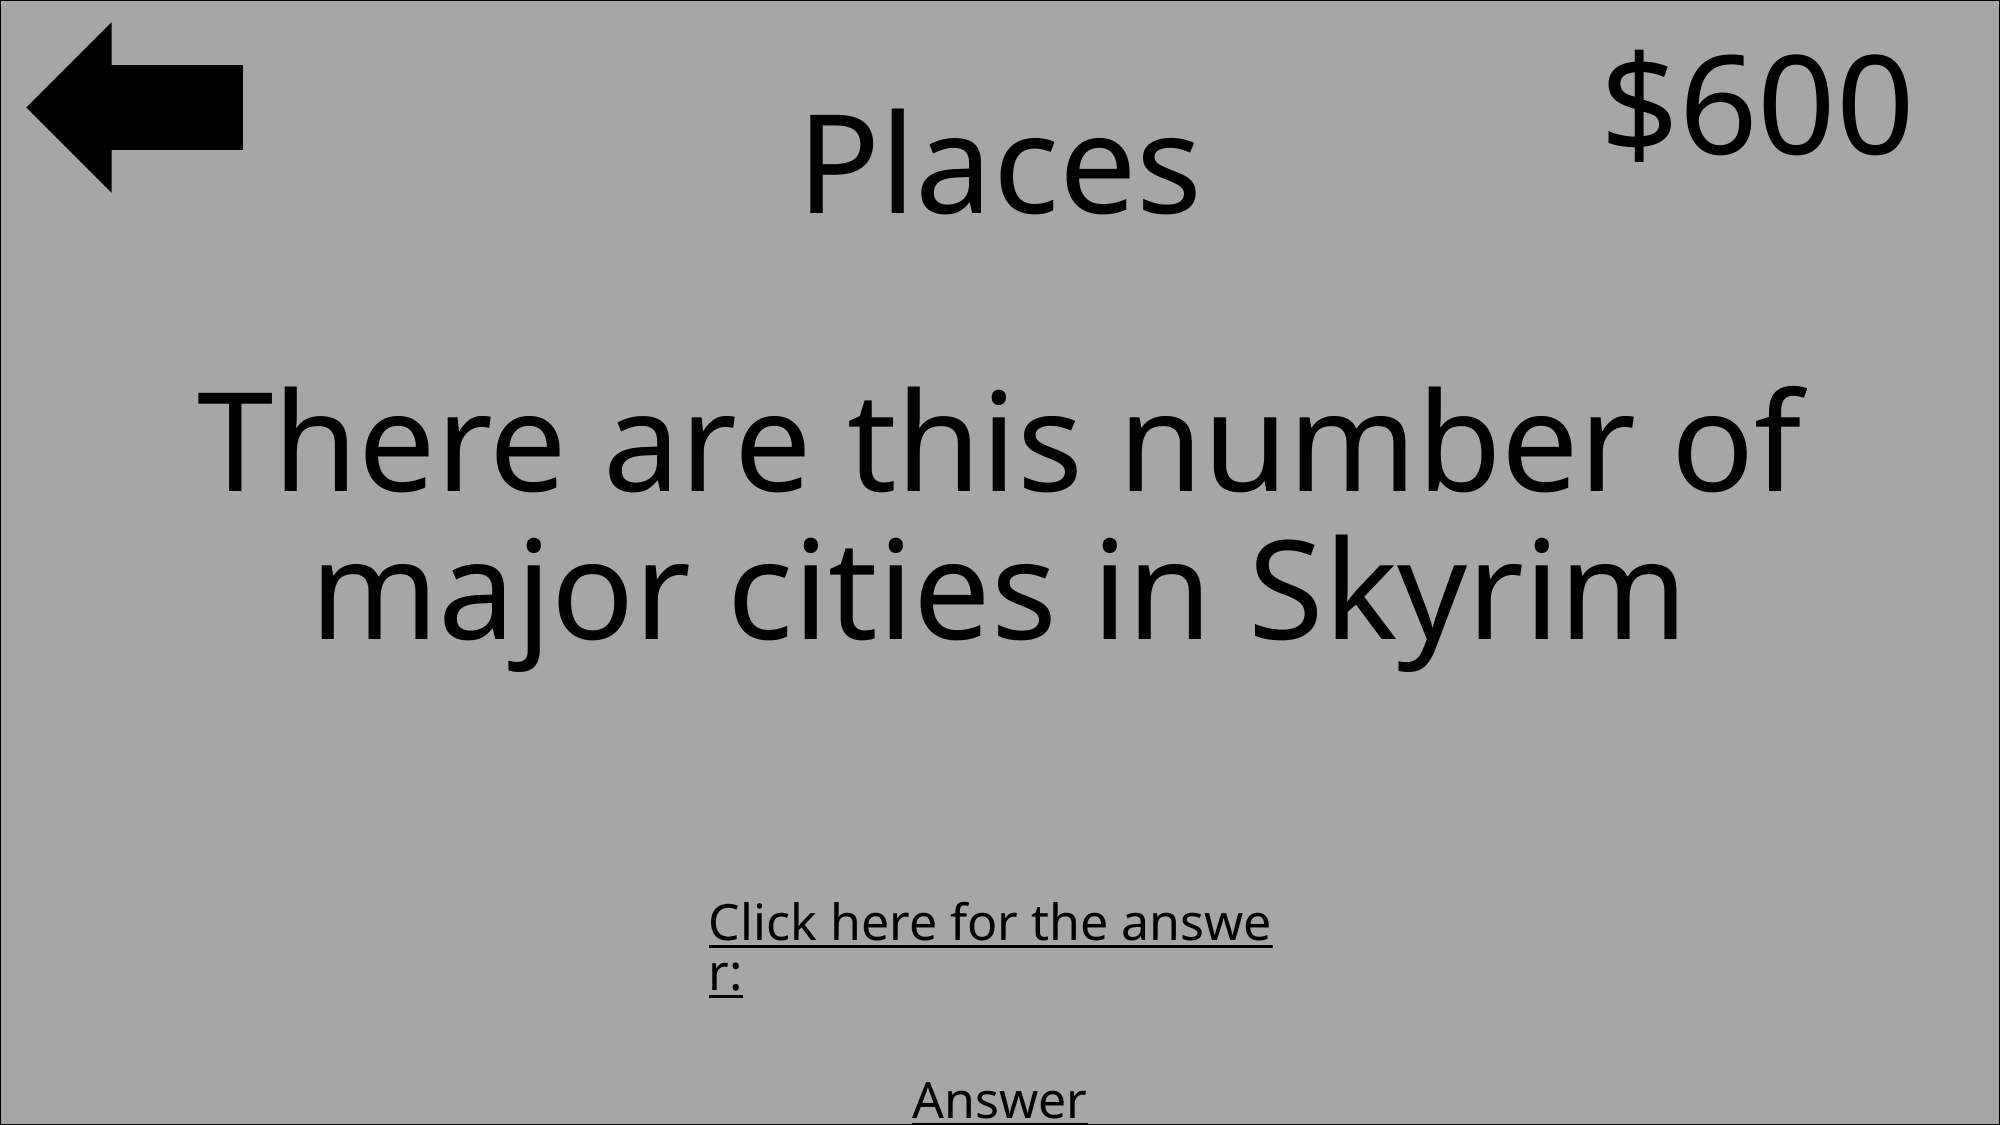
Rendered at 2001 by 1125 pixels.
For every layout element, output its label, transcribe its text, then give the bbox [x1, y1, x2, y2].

text_box [0, 0, 2000, 1125]
text_box There are this number of major cities in Skyrim [158, 364, 1842, 716]
text_box $600 [1516, 1, 2000, 219]
text_box Places [137, 59, 1863, 278]
text_box [26, 22, 243, 193]
text_box Click here for the answer: Answer [694, 883, 1306, 1095]
